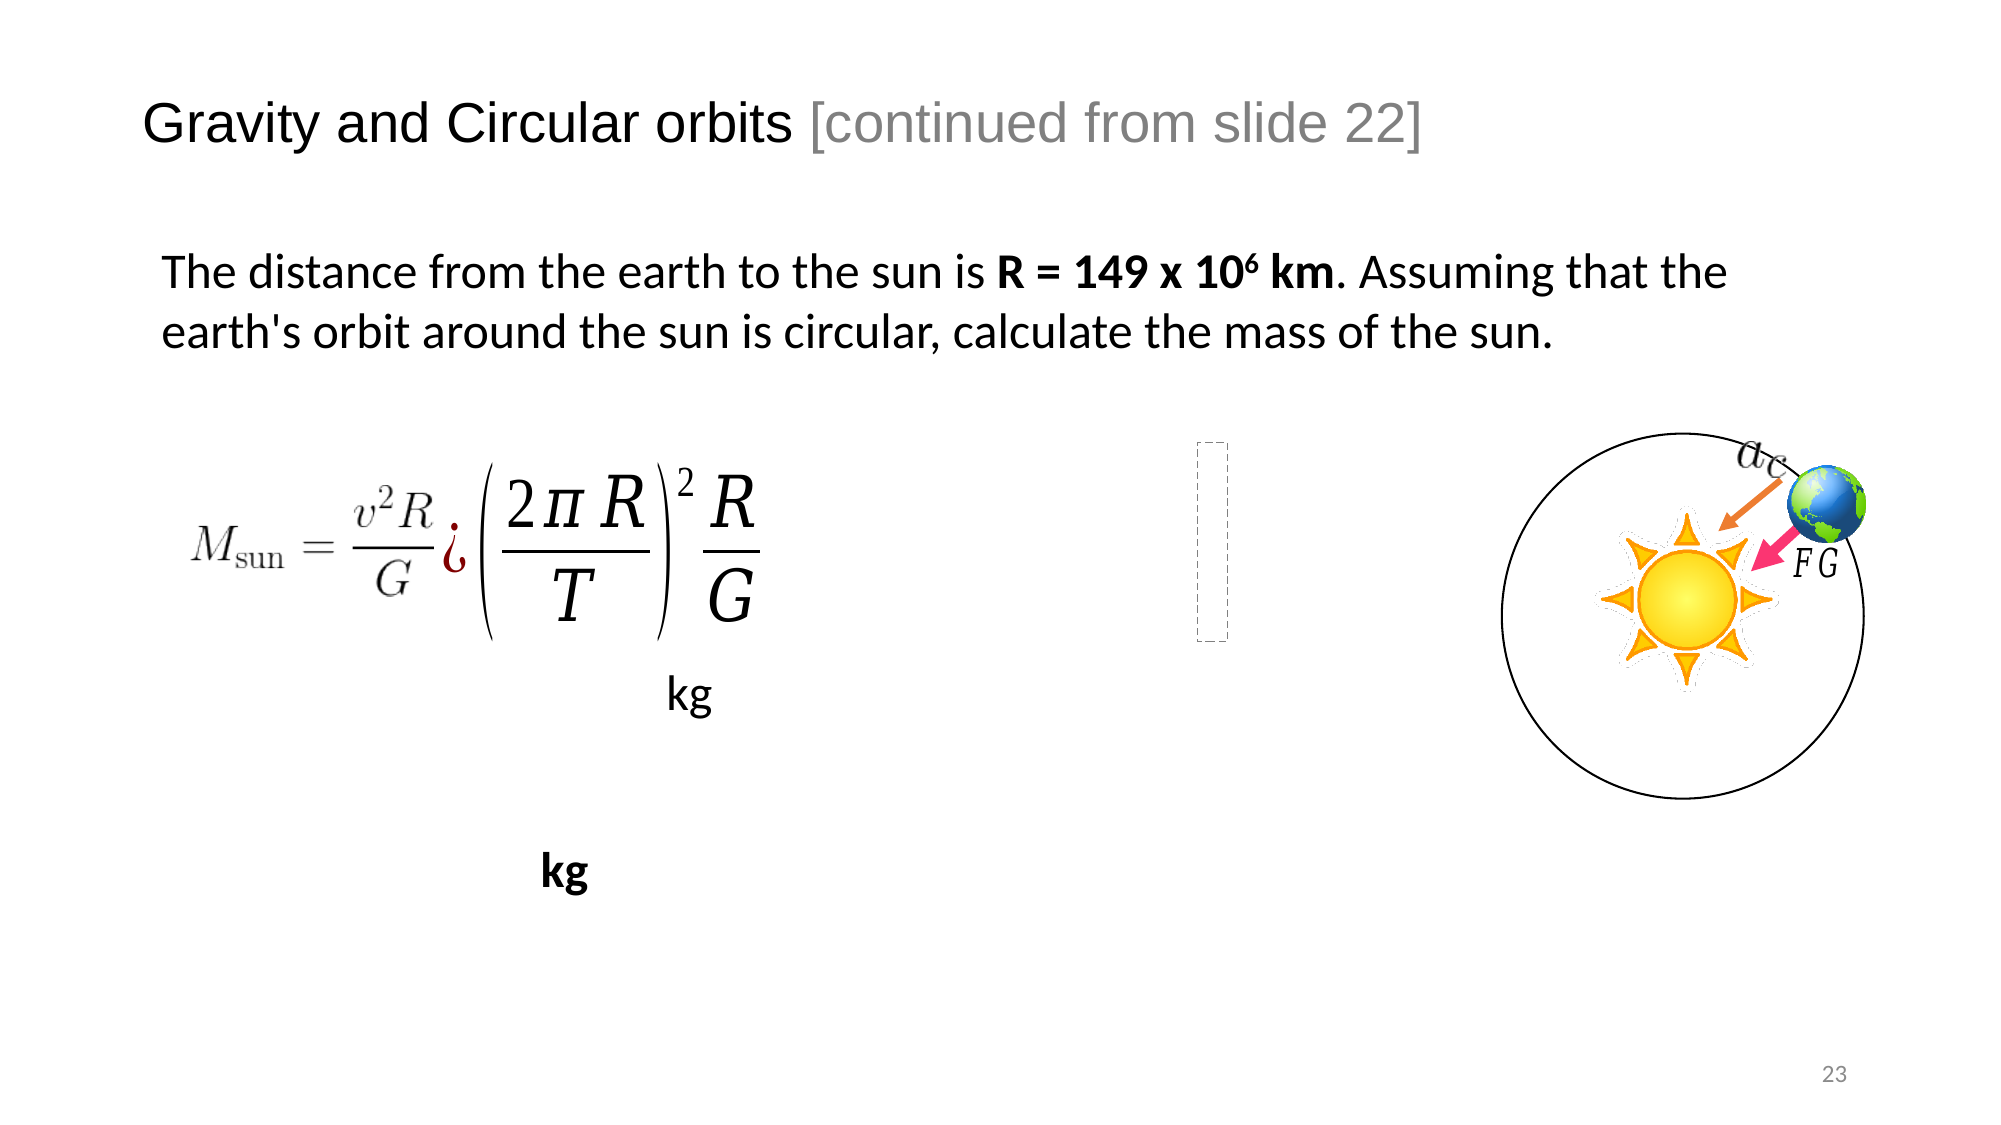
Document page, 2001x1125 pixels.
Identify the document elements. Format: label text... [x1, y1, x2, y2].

picture [1593, 506, 1779, 692]
text_box The distance from the earth to the sun is R = 149 x 106 km. Assuming that the earth's orbit around the sun is circular, calculate the mass of the sun. [146, 231, 1871, 366]
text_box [1718, 479, 1781, 532]
picture [1737, 441, 1866, 543]
text_box [1500, 432, 1865, 800]
text_box Gravity and Circular orbits [continued from slide 22] [142, 86, 1632, 184]
slide_number 23 [1412, 1042, 1863, 1103]
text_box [1779, 506, 1822, 572]
picture [189, 485, 434, 597]
